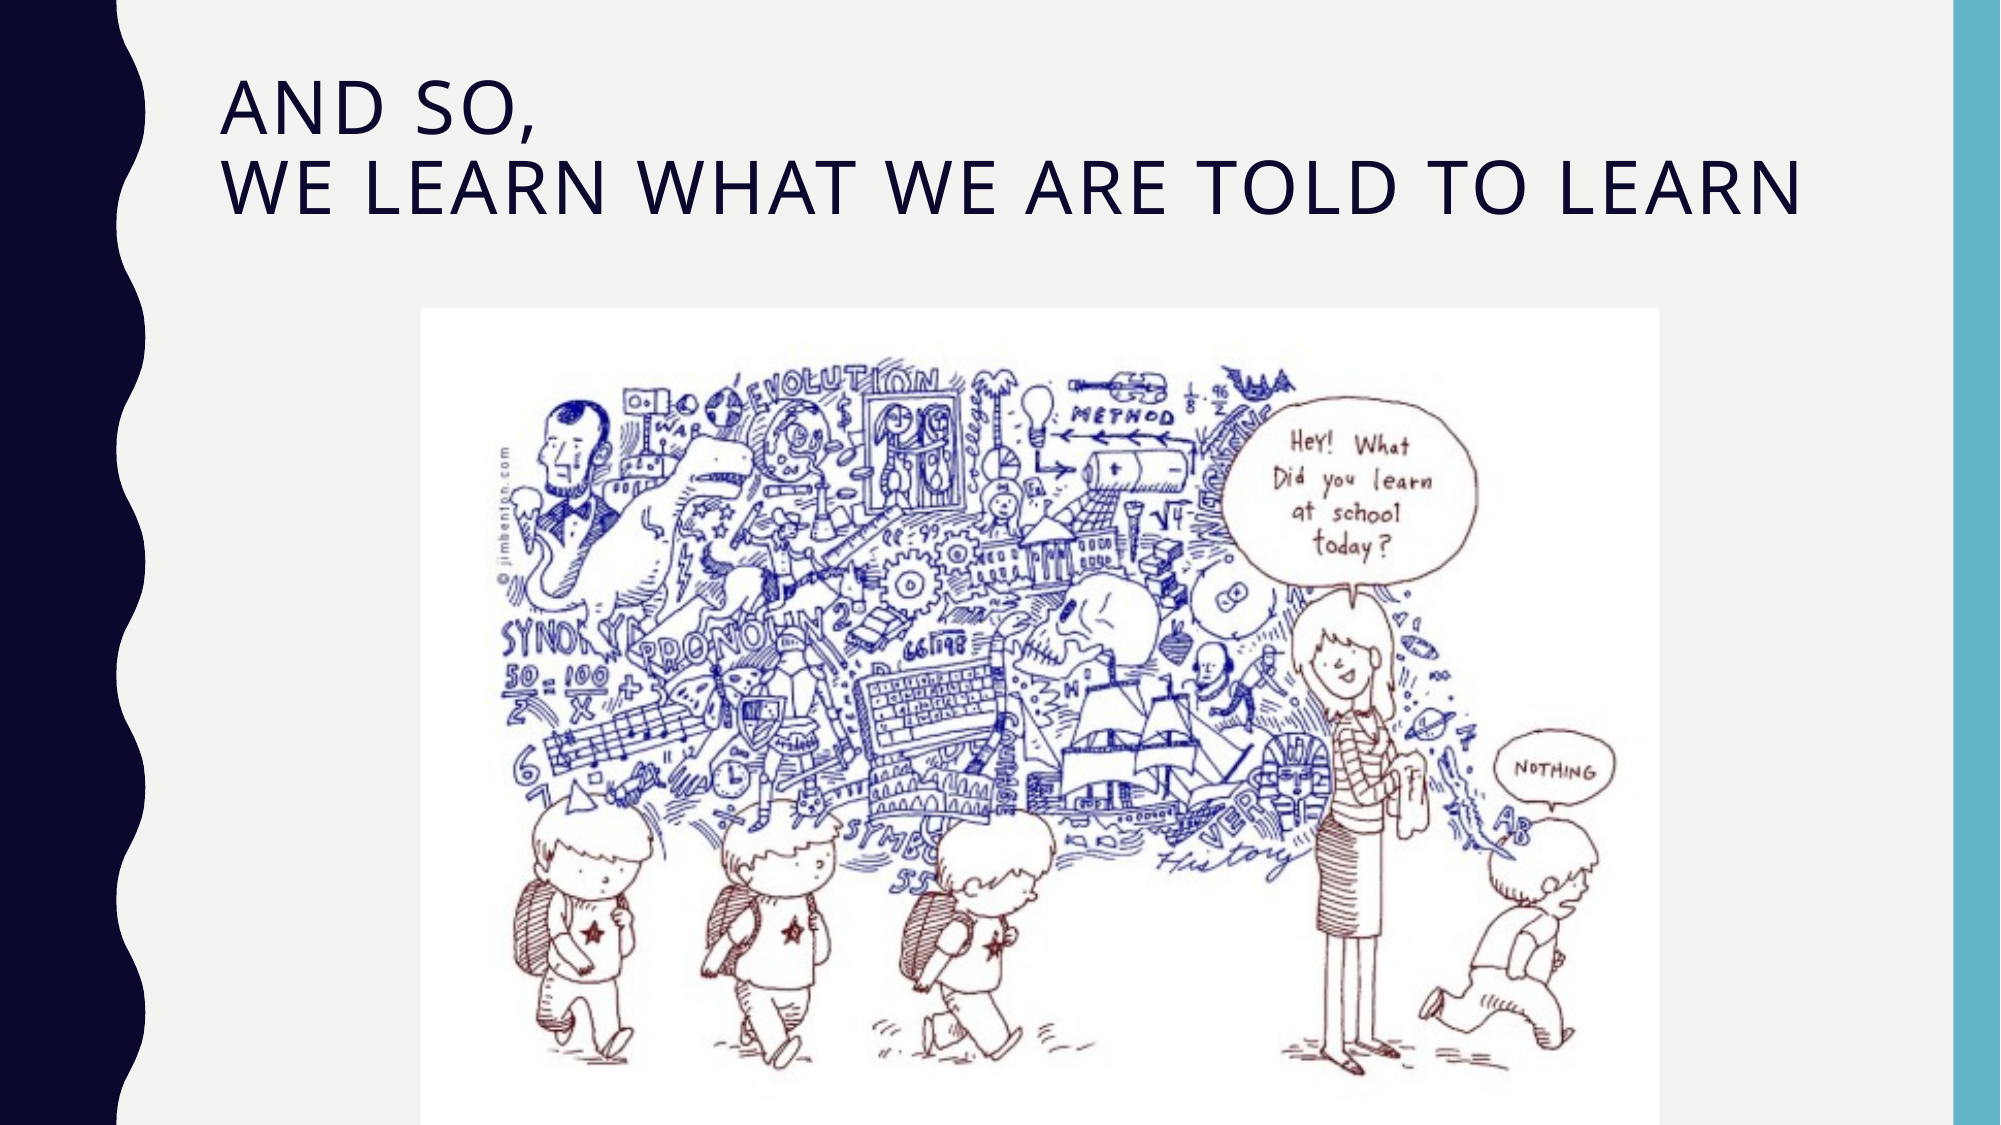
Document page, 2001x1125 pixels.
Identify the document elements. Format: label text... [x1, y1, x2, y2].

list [421, 308, 1659, 1125]
title And so, We learn what we are told to learn [205, 62, 1875, 308]
